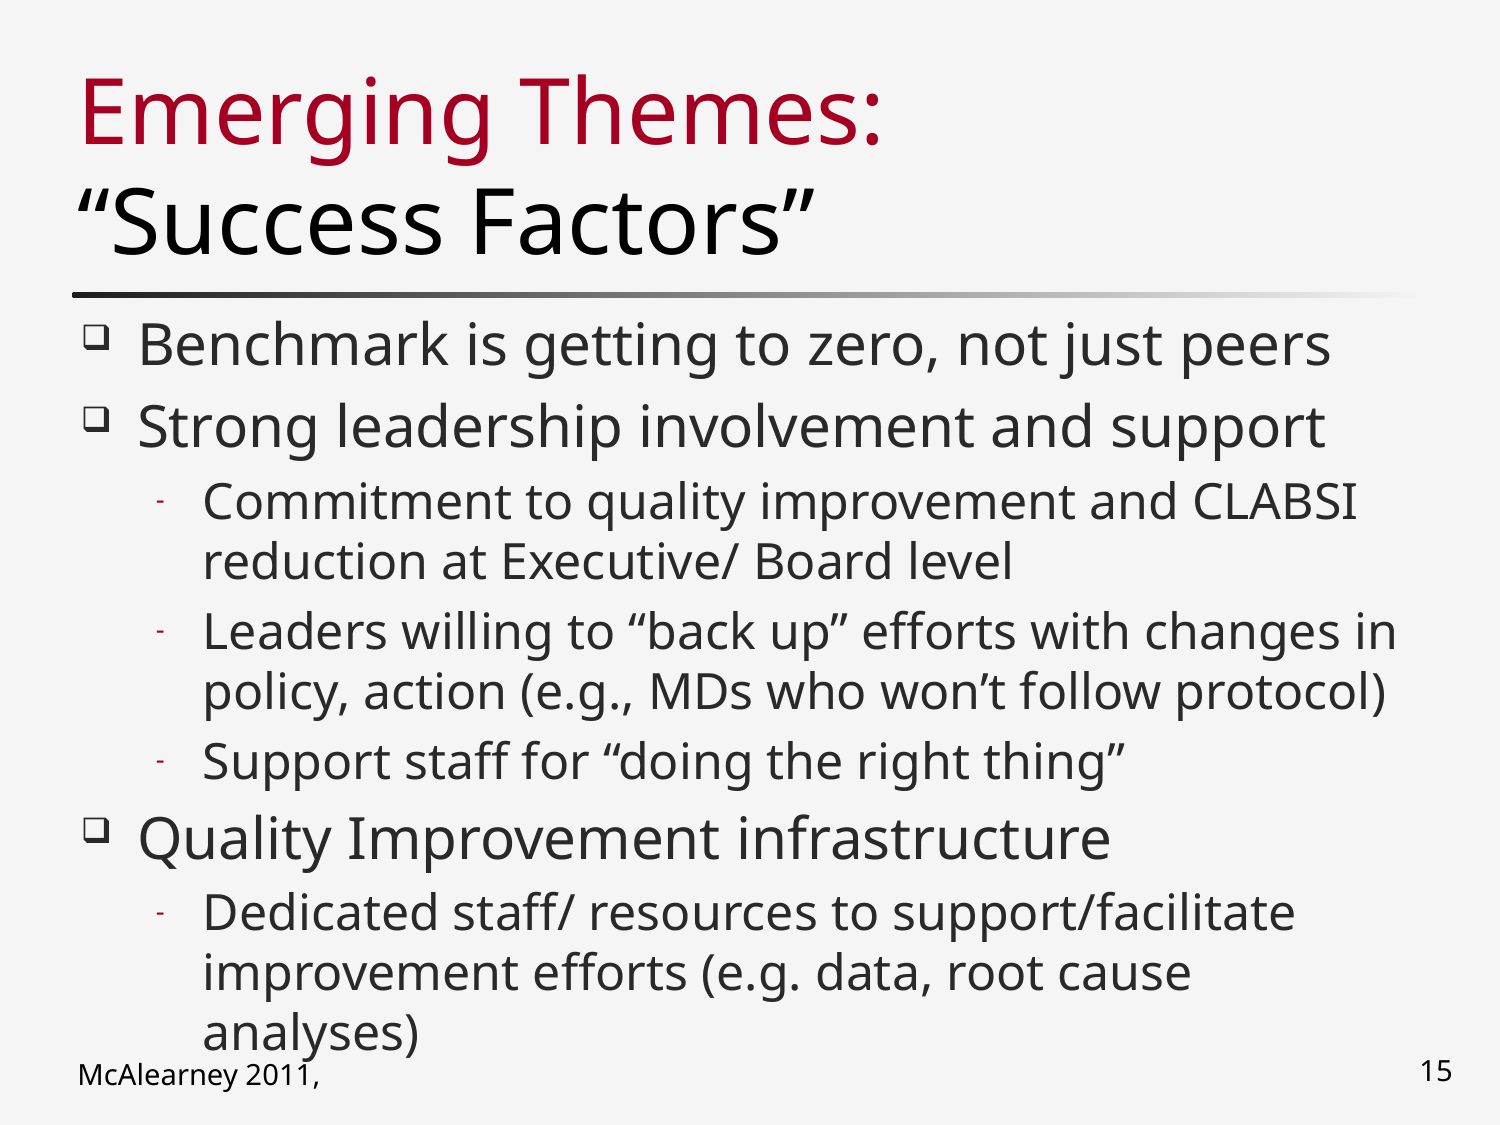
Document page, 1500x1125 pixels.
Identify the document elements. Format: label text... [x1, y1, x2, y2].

footer McAlearney 2011, [62, 1023, 1076, 1100]
title Emerging Themes: “Success Factors” [62, 24, 1342, 301]
list Benchmark is getting to zero, not just peers Strong leadership involvement and support Commitment to quality improvement and CLABSI reduction at Executive/ Board level Leaders willing to “back up” efforts with changes in policy, action (e.g., MDs who won’t follow protocol) Support staff for “doing the right thing” Quality Improvement infrastructure Dedicated staff/ resources to support/facilitate improvement efforts (e.g. data, root cause analyses) [65, 299, 1426, 1051]
slide_number 15 [1154, 1023, 1468, 1100]
